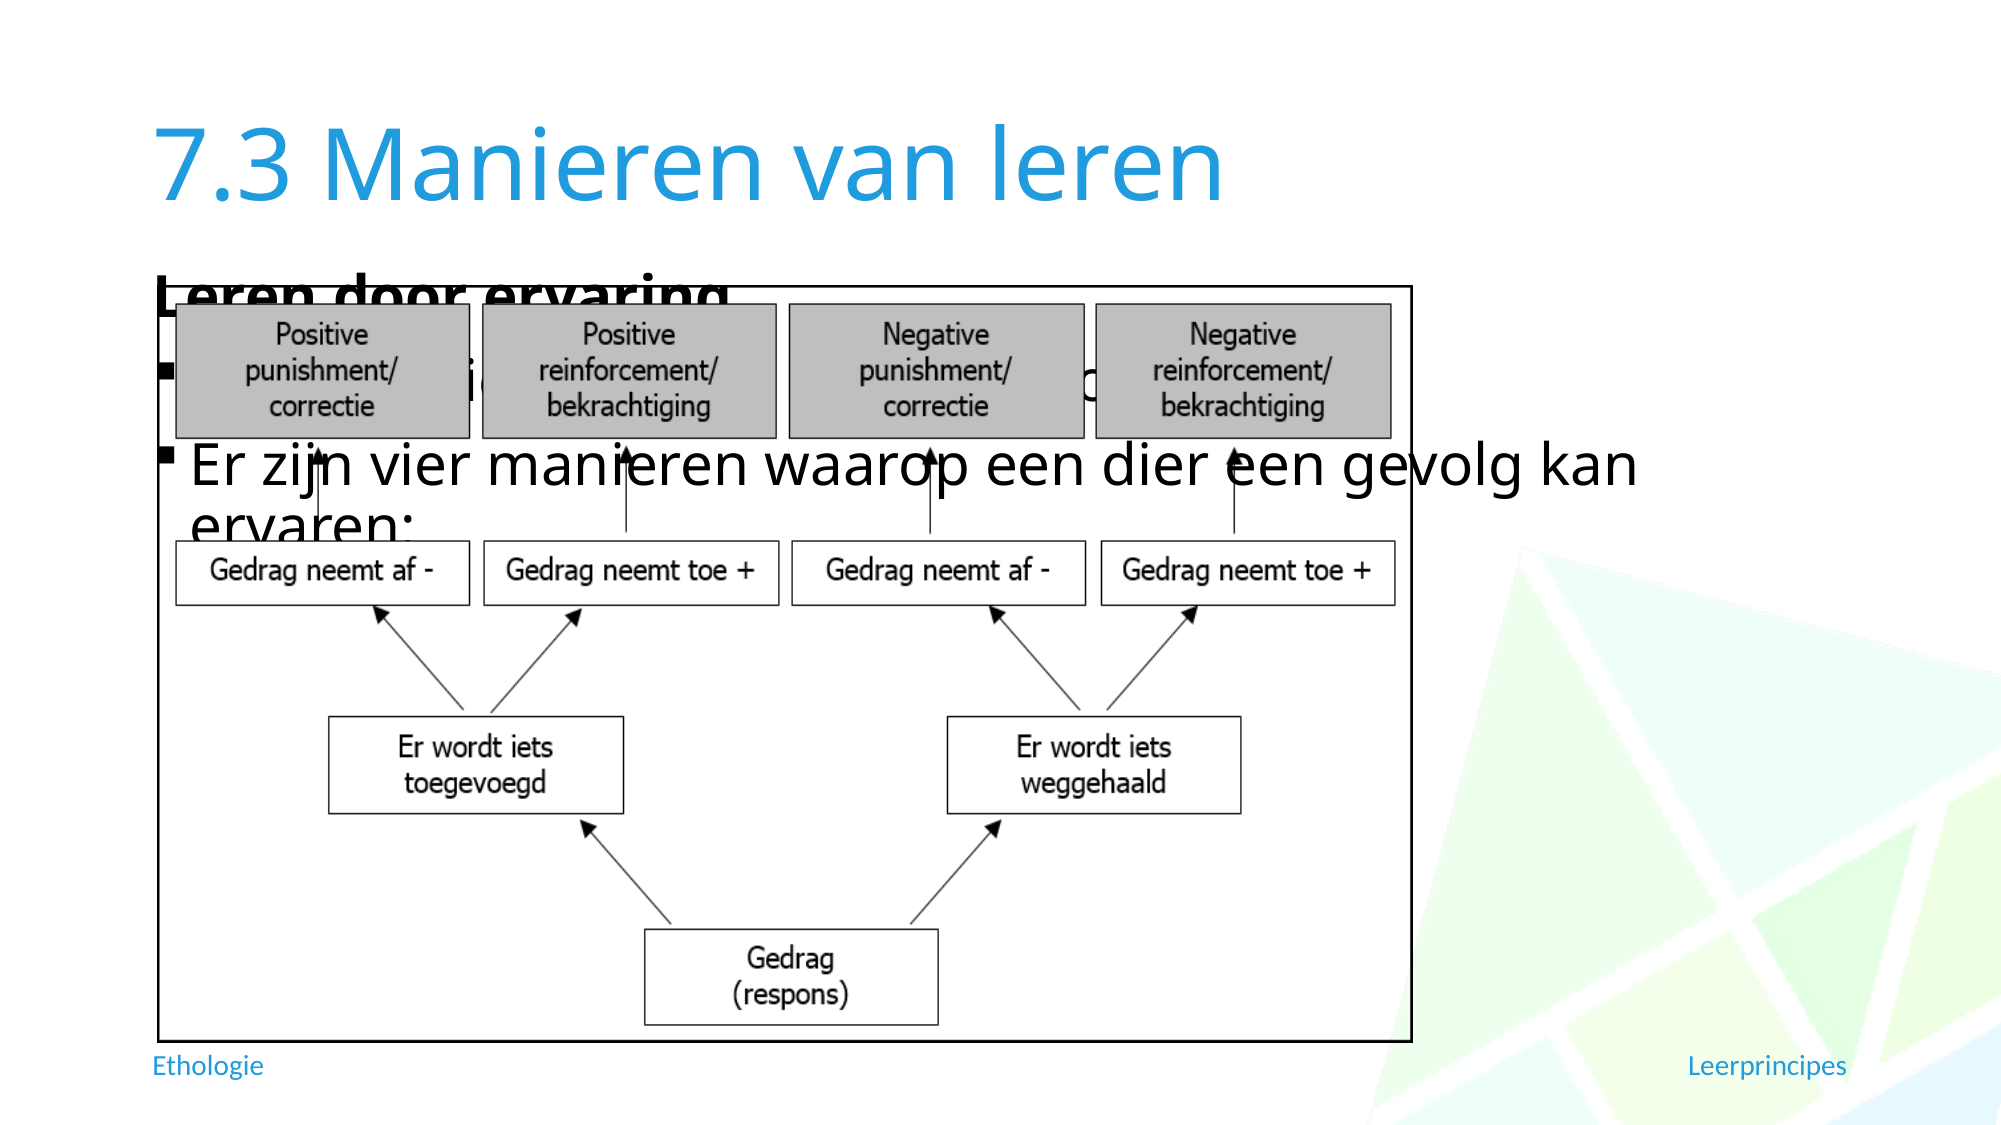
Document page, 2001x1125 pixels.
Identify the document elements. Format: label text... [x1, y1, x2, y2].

picture [157, 285, 1413, 1043]
list Leren door ervaring Deze manier zie je bij het conditioneren Er zijn vier manieren waarop een dier een gevolg kan ervaren: [137, 259, 1863, 610]
list Leerprincipes [1412, 1042, 1863, 1103]
list Ethologie [137, 1042, 588, 1103]
title 7.3 Manieren van leren [137, 59, 1863, 259]
